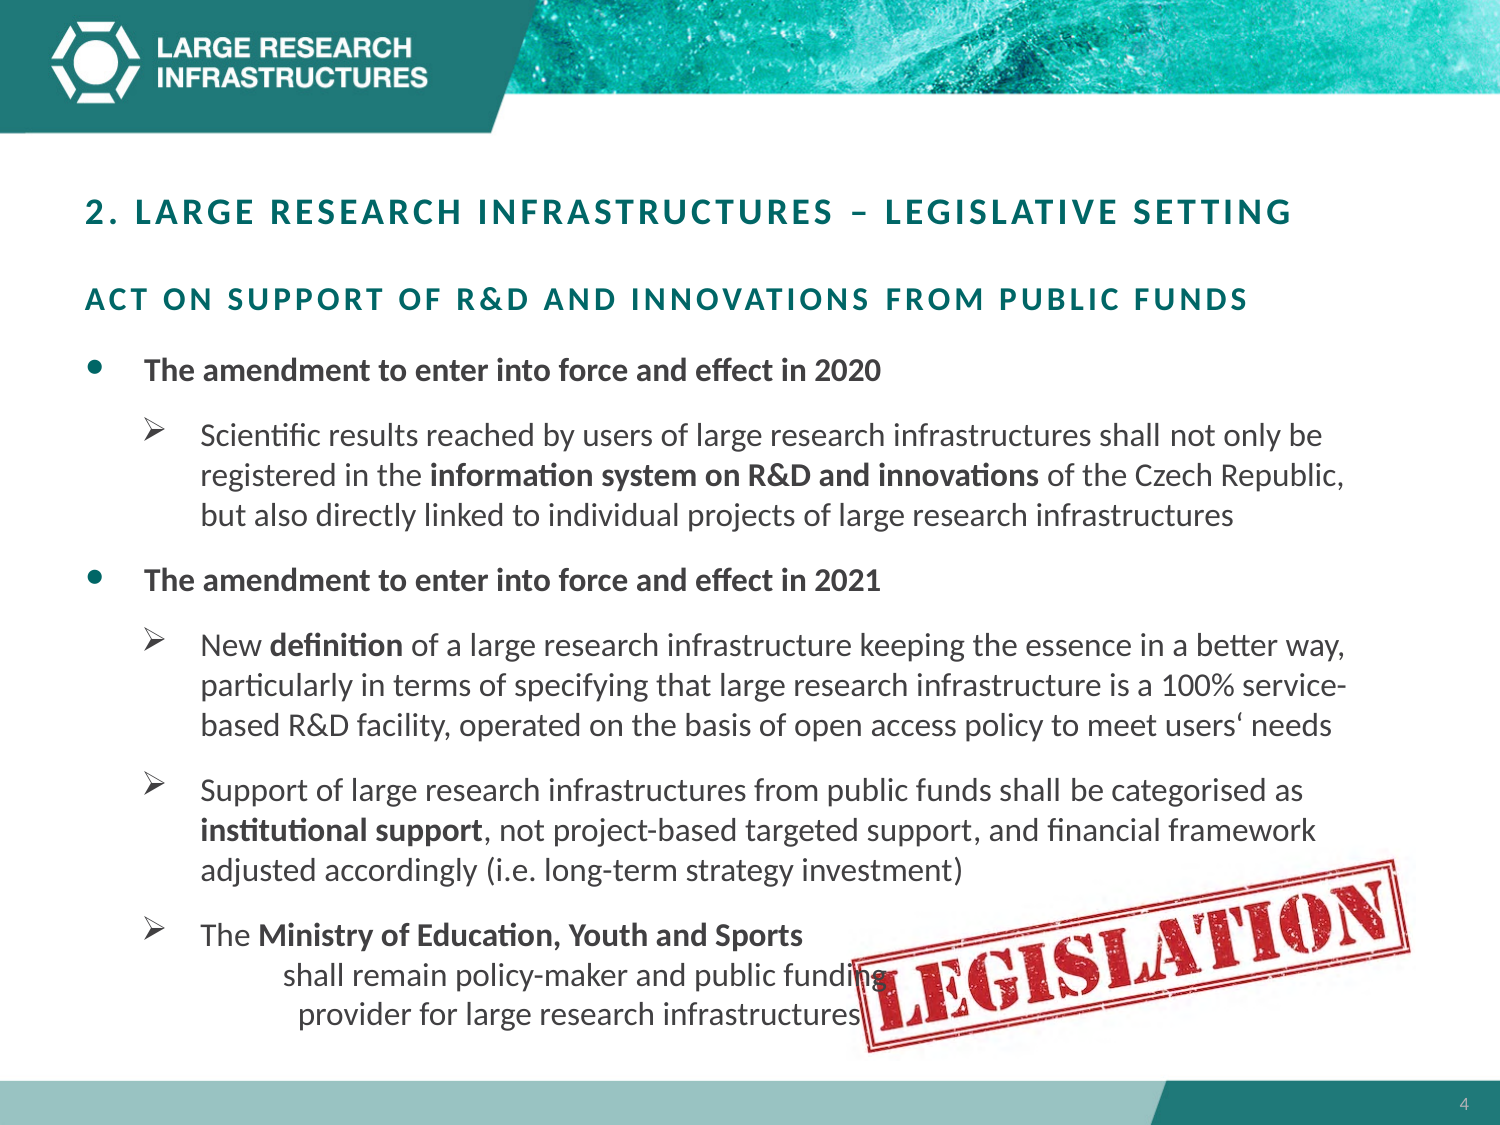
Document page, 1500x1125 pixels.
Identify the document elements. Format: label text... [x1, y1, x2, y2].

title 2. Large research Infrastructures – legislative setting [85, 191, 1355, 261]
slide_number 4 [1291, 1081, 1485, 1125]
list act on support of r&D and innovations from public funds The amendment to enter into force and effect in 2020 Scientific results reached by users of large research infrastructures shall not only be registered in the information system on R&D and innovations of the Czech Republic, but also directly linked to individual projects of large research infrastructures The amendment to enter into force and effect in 2021 New definition of a large research infrastructure keeping the essence in a better way, particularly in terms of specifying that large research infrastructure is a 100% service- based R&D facility, operated on the basis of open access policy to meet users‘ needs Support of large research infrastructures from public funds shall be categorised as institutional support, not project-based targeted support, and financial framework adjusted accordingly (i.e. long-term strategy investment) The Ministry of Education, Youth and Sports shall remain policy-maker and public funding provider for large research infrastructures [85, 277, 1365, 1044]
picture [0, 0, 1500, 1125]
